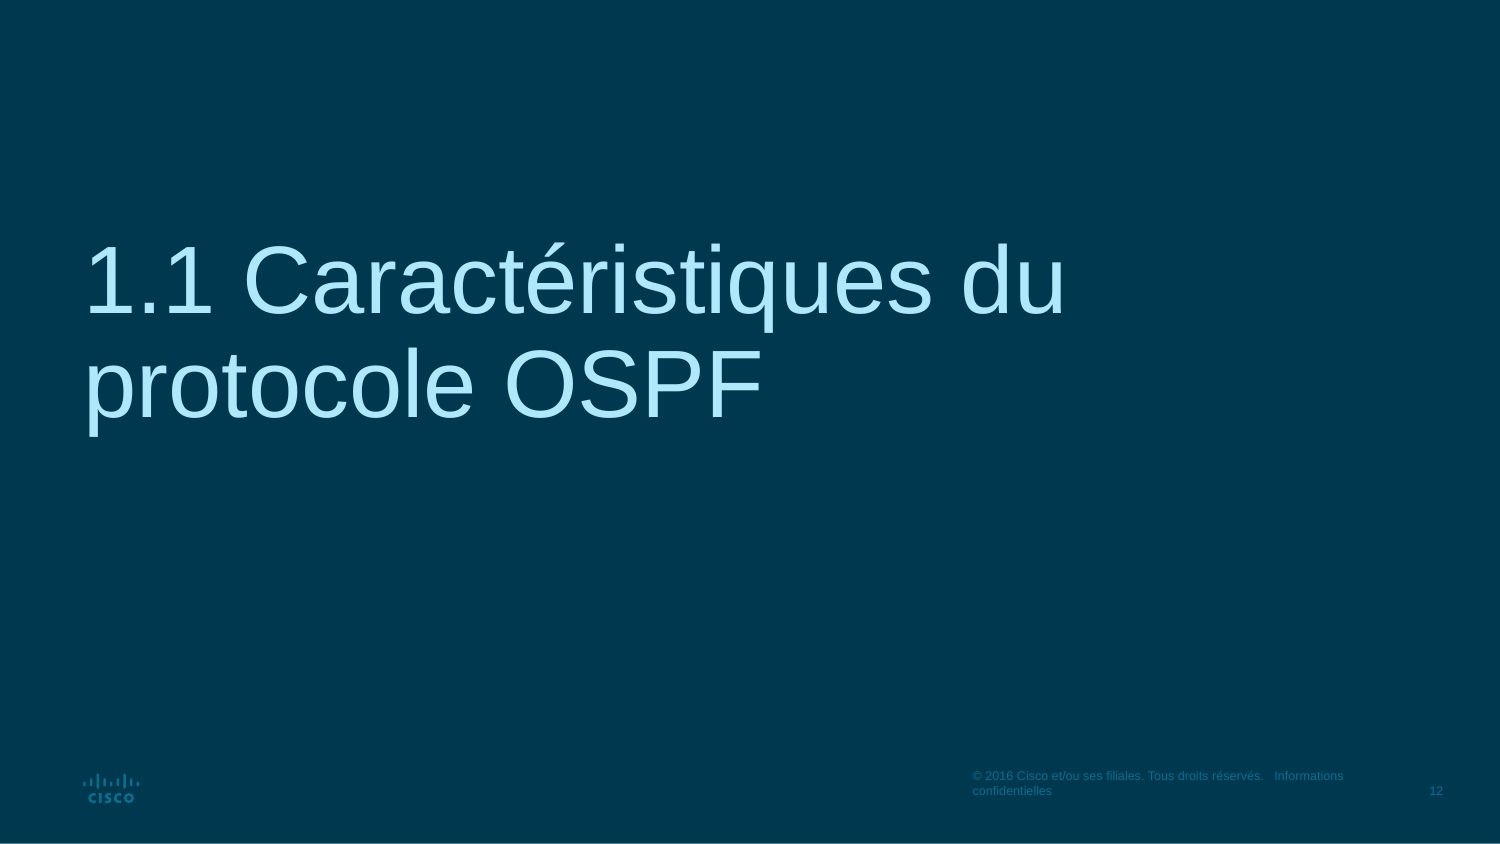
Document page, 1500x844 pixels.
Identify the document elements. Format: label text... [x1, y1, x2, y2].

title 1.1 Caractéristiques du protocole OSPF [68, 225, 1315, 446]
